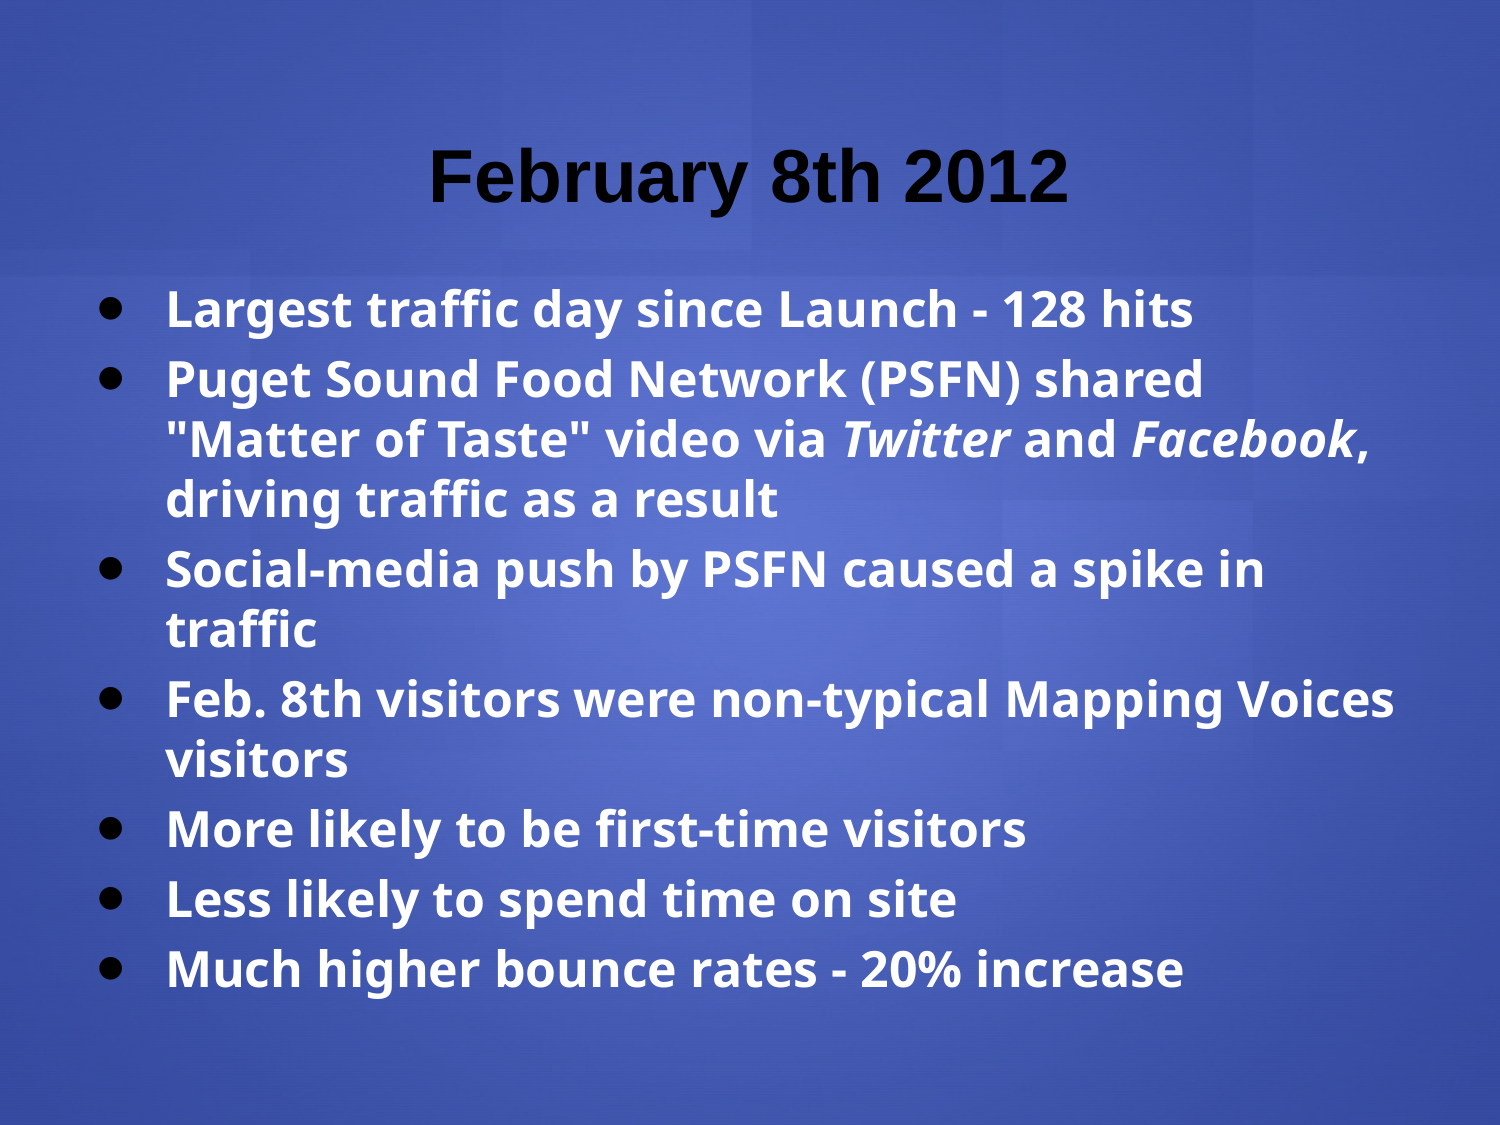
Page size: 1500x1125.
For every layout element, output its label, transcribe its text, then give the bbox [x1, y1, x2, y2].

list Largest traffic day since Launch - 128 hits Puget Sound Food Network (PSFN) shared "Matter of Taste" video via Twitter and Facebook, driving traffic as a result Social-media push by PSFN caused a spike in traffic Feb. 8th visitors were non-typical Mapping Voices visitors More likely to be first-time visitors Less likely to spend time on site Much higher bounce rates - 20% increase [75, 262, 1425, 1083]
title February 8th 2012 [75, 14, 1425, 233]
